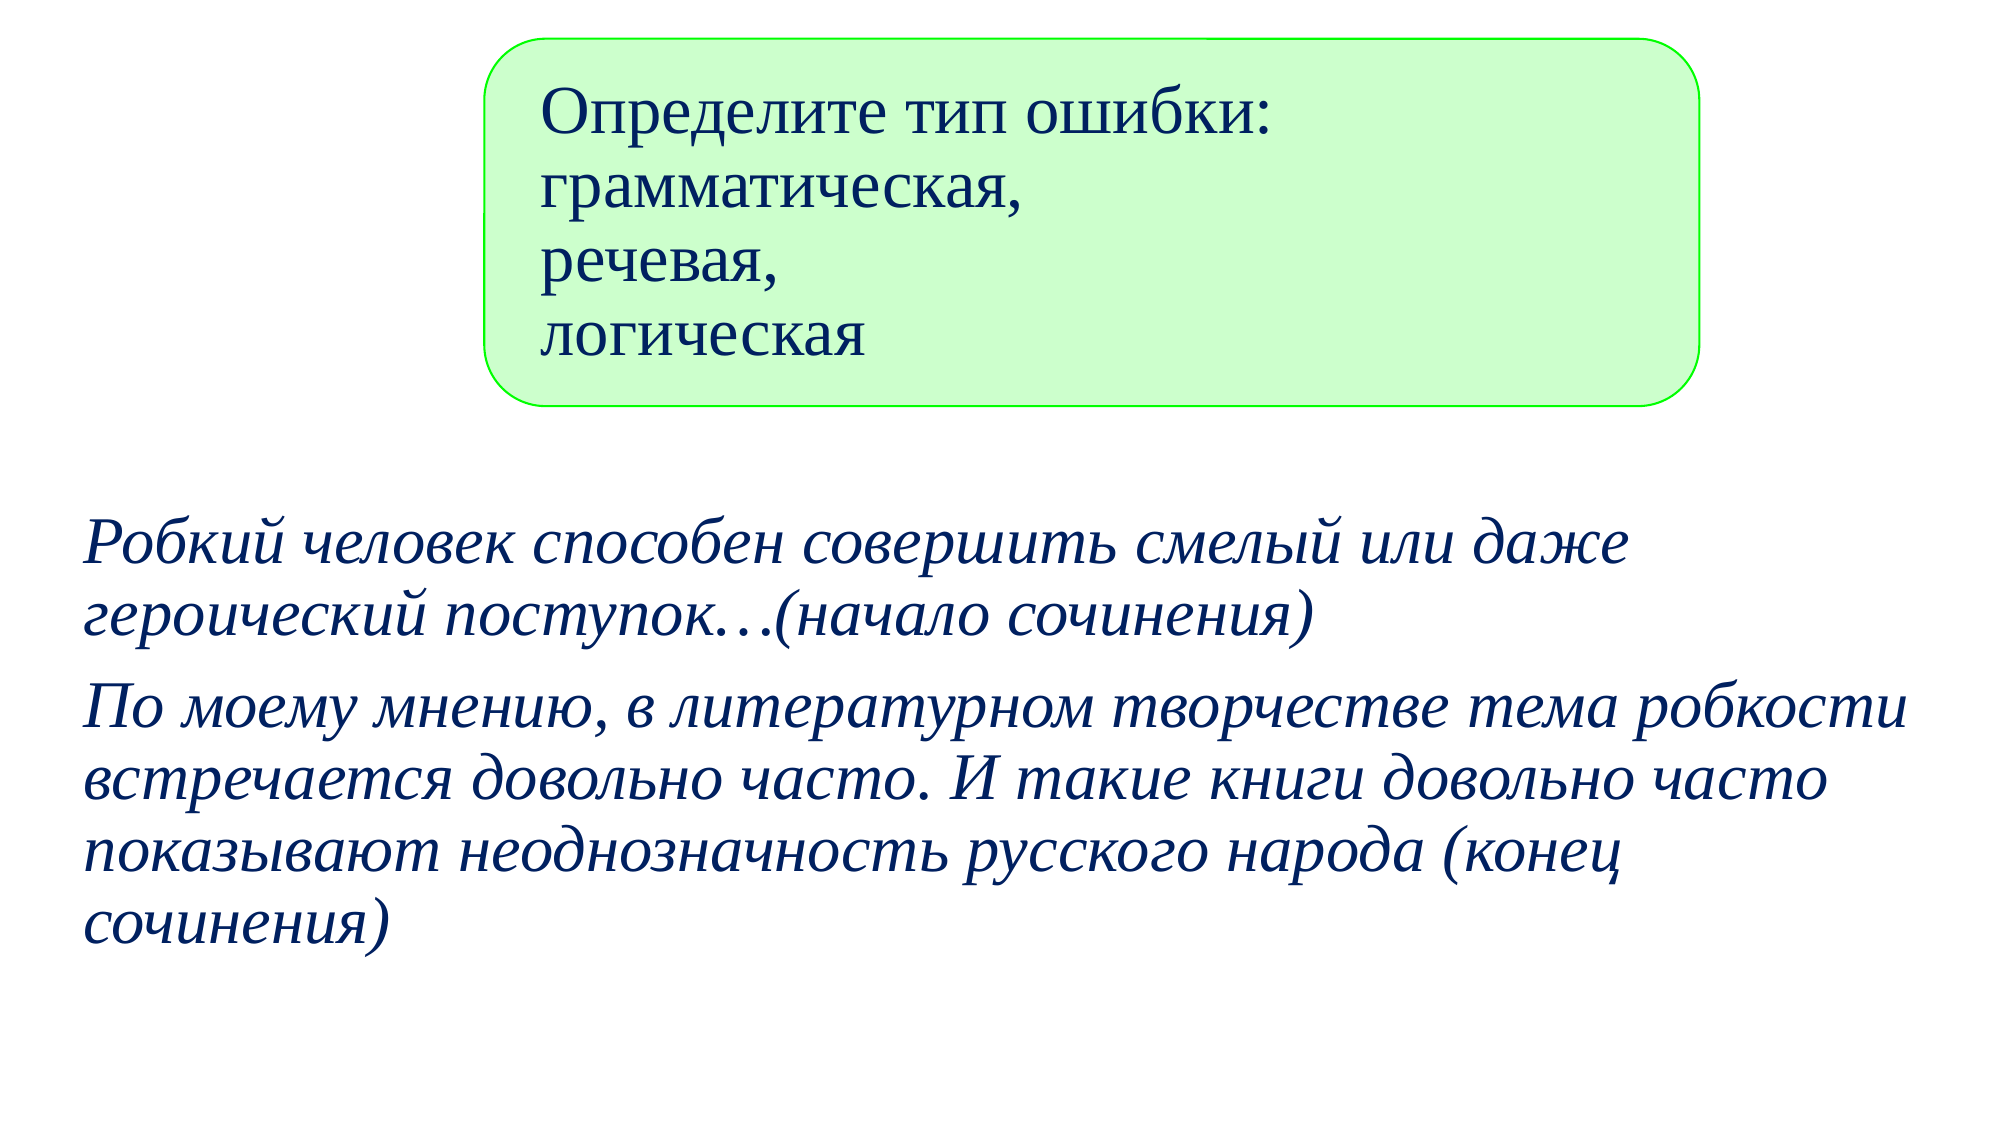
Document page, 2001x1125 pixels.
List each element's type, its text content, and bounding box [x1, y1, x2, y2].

subtitle Робкий человек способен совершить смелый или даже героический поступок…(начало сочинения) По моему мнению, в литературном творчестве тема робкости встречается довольно часто. И такие книги довольно часто показывают неоднозначность русского народа (конец сочинения) [64, 398, 1936, 1066]
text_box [484, 35, 1700, 410]
